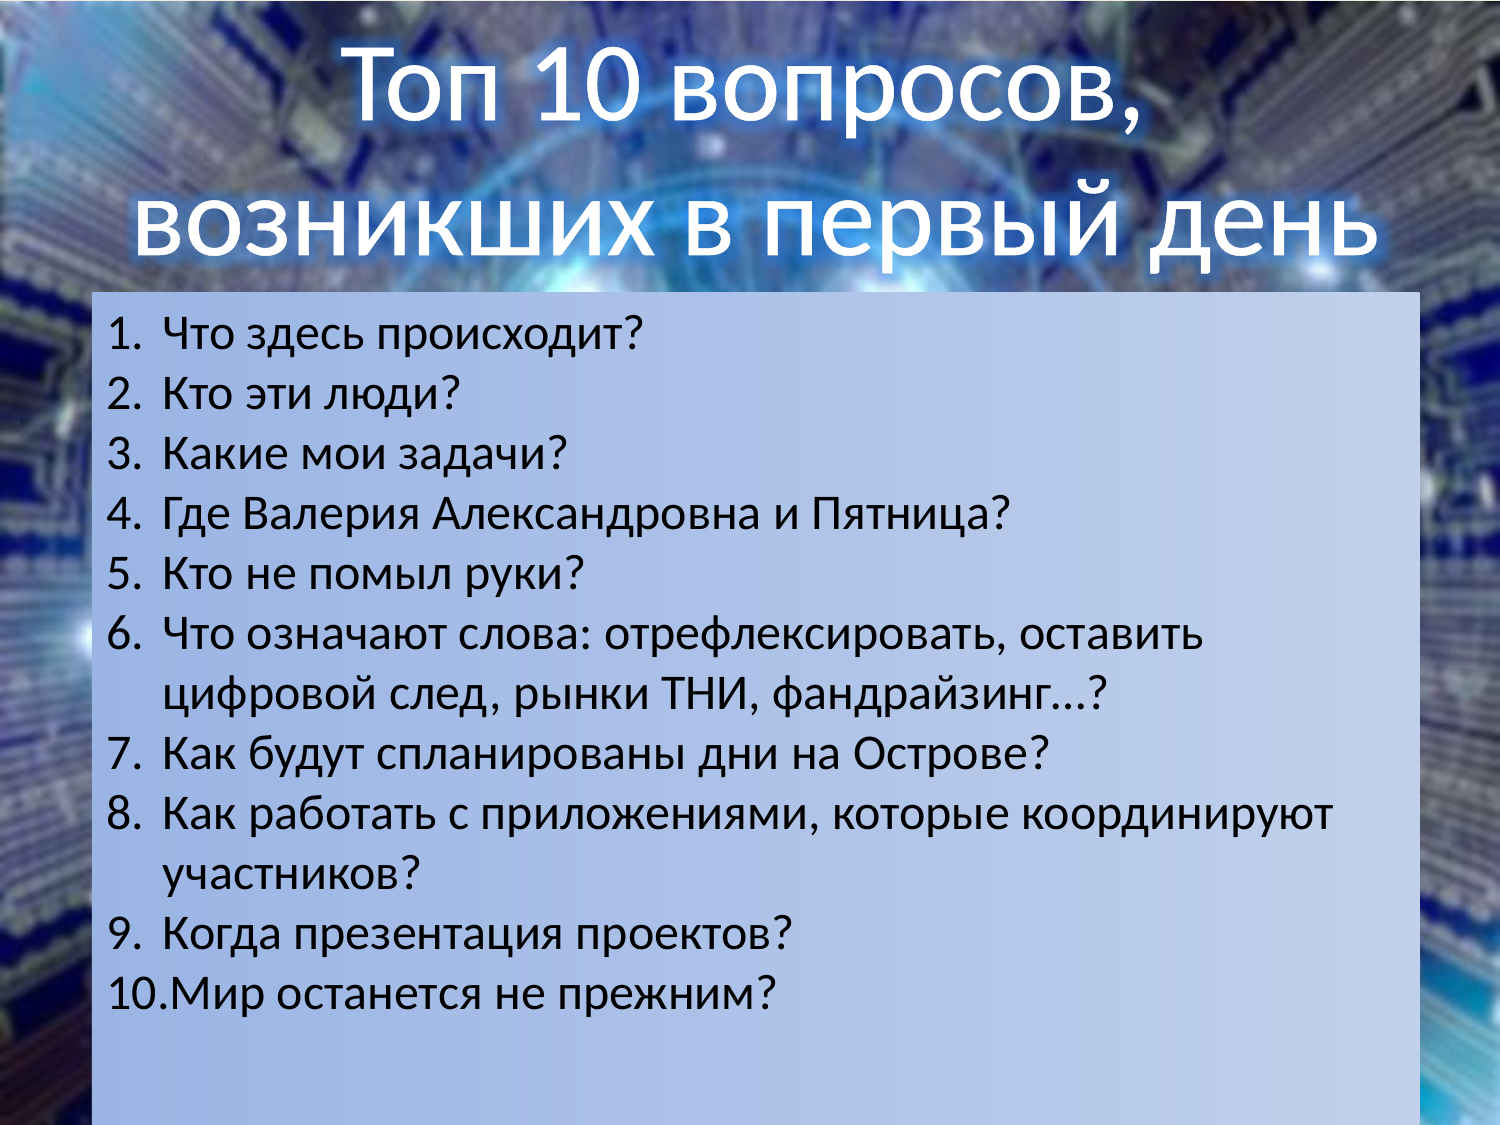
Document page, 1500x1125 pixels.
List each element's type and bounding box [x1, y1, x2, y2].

list [0, 1, 1500, 1125]
